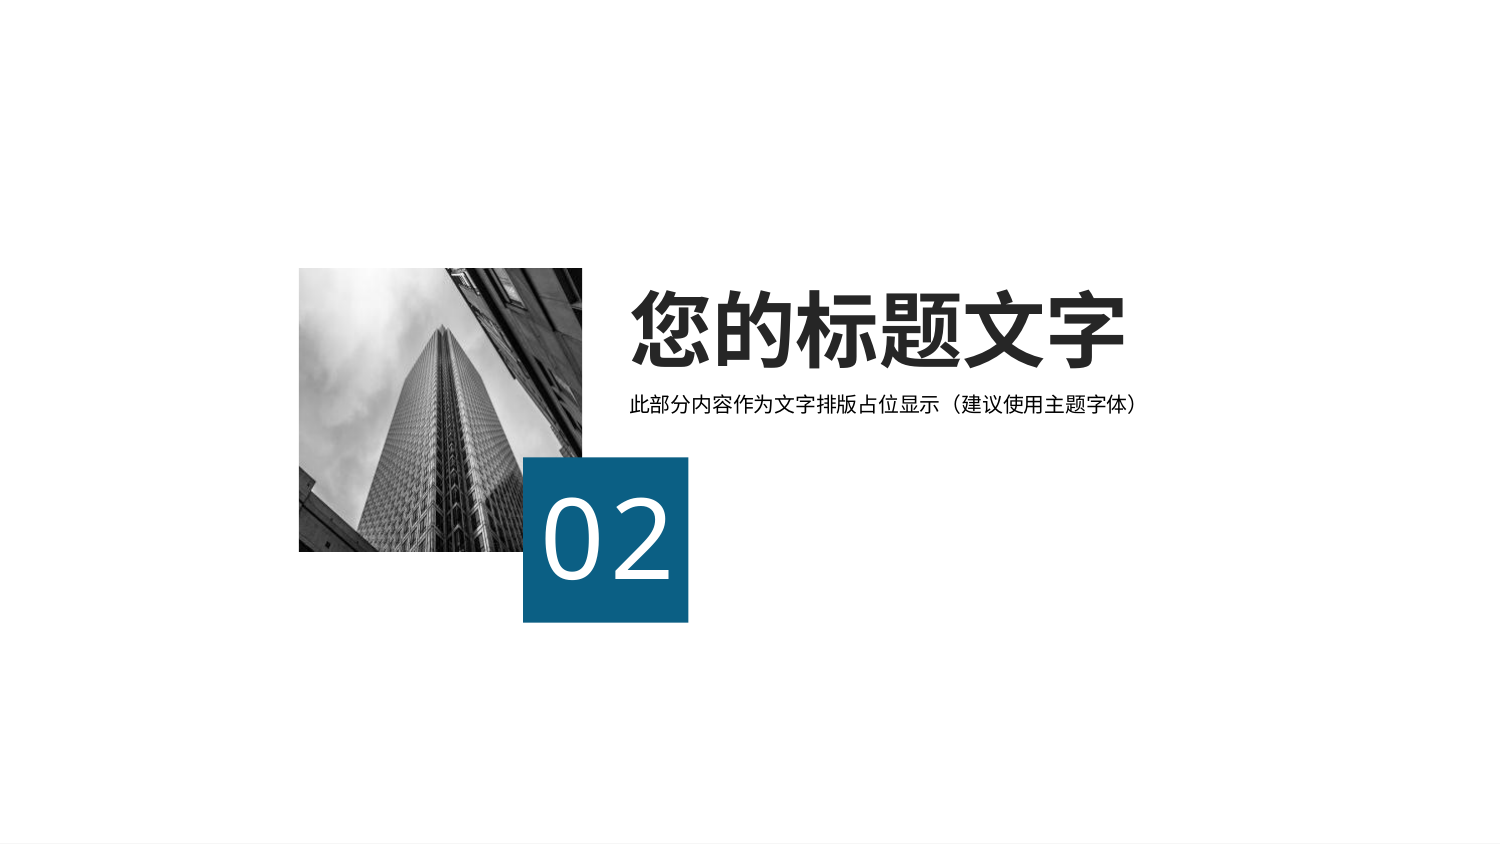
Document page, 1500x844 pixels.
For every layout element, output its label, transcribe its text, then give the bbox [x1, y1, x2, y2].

text_box 02 [525, 459, 772, 610]
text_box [629, 263, 1200, 467]
text_box [521, 455, 691, 625]
text_box [297, 266, 584, 554]
